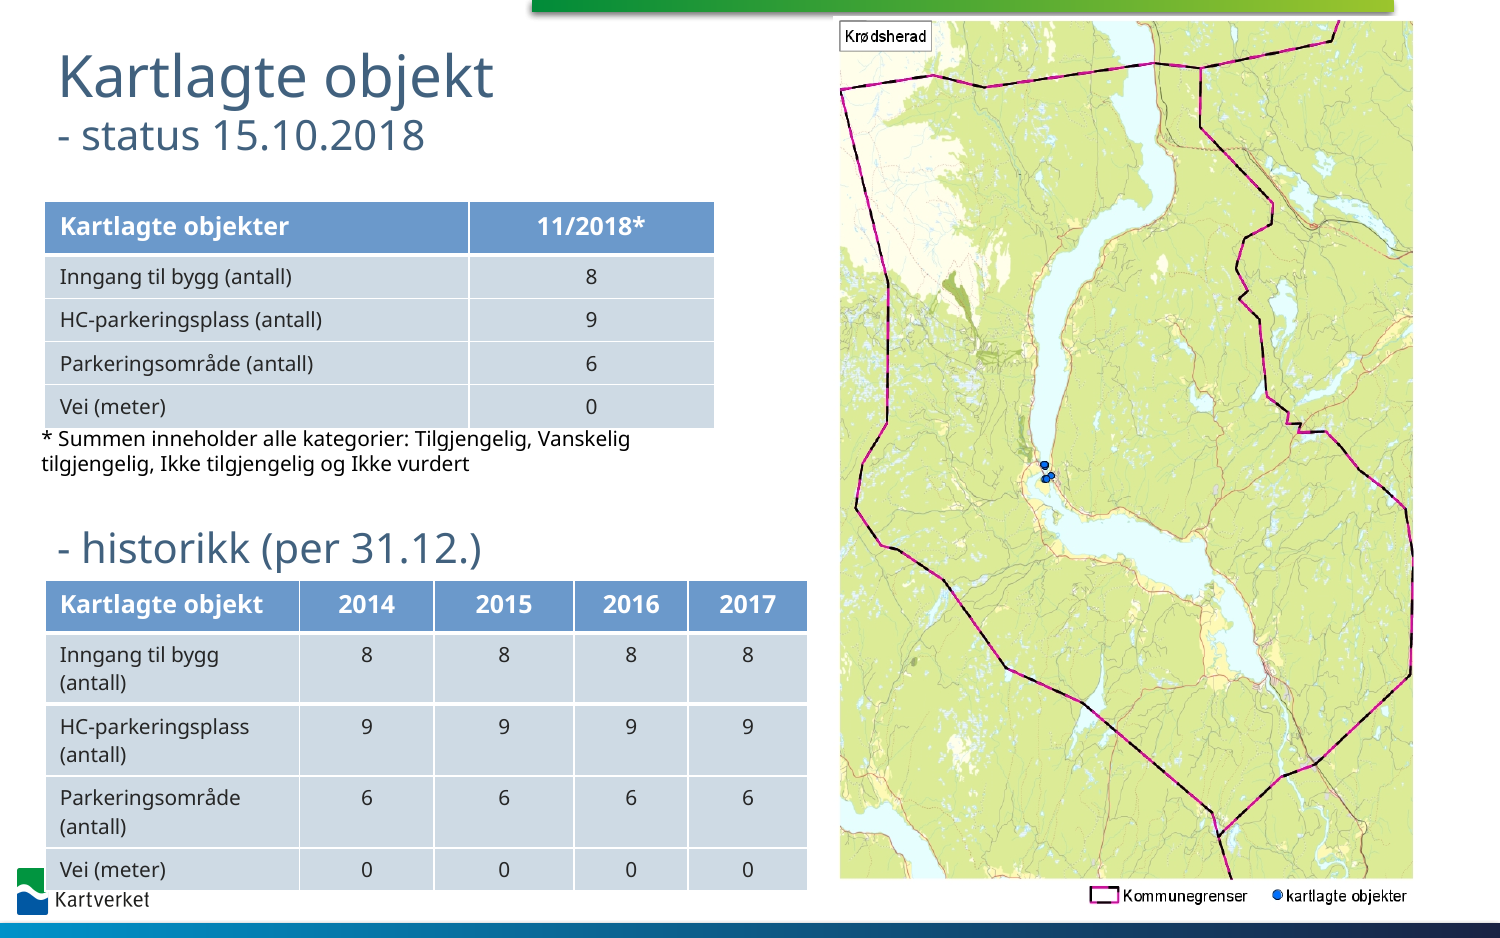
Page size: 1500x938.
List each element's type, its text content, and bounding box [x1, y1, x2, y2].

text_box Kartlagte objekt - status 15.10.2018 [42, 24, 828, 167]
table_cell 0 [300, 849, 433, 890]
table_cell Parkeringsområde (antall) [45, 342, 468, 384]
table_header Kartlagte objekter [45, 202, 468, 253]
table_header 2015 [435, 581, 573, 631]
text_box * Summen inneholder alle kategorier: Tilgjengelig, Vanskelig tilgjengelig, Ikke tilgjengelig og Ikke vurdert [26, 417, 711, 483]
table_cell 0 [435, 849, 573, 890]
table_header 2014 [300, 581, 433, 631]
table_cell 8 [435, 635, 573, 702]
table_cell 0 [575, 849, 687, 890]
table_cell 6 [689, 777, 807, 847]
table_header 2017 [689, 581, 807, 631]
table_cell 6 [575, 777, 687, 847]
table_cell 9 [689, 706, 807, 775]
table_cell 8 [300, 635, 433, 702]
table_cell 8 [470, 257, 714, 298]
table_header Kartlagte objekt [46, 581, 299, 631]
table_cell 0 [470, 385, 714, 428]
table_cell HC-parkeringsplass (antall) [45, 299, 468, 341]
table_cell 8 [689, 635, 807, 702]
table_cell Parkeringsområde (antall) [46, 777, 299, 847]
table_cell Vei (meter) [46, 849, 299, 890]
table_cell 8 [575, 635, 687, 702]
table_cell HC-parkeringsplass (antall) [46, 706, 299, 775]
table_cell 0 [689, 849, 807, 890]
table_cell 9 [470, 299, 714, 341]
table_cell 9 [300, 706, 433, 775]
table_cell 6 [470, 342, 714, 384]
table_cell Inngang til bygg (antall) [45, 257, 468, 298]
table_header 11/2018* [470, 202, 714, 253]
table_cell 9 [575, 706, 687, 775]
table_cell 9 [435, 706, 573, 775]
table_cell 6 [300, 777, 433, 847]
table_header 2016 [575, 581, 687, 631]
table_cell 6 [435, 777, 573, 847]
table_cell Vei (meter) [45, 385, 468, 417]
text_box - historikk (per 31.12.) [42, 496, 828, 580]
table_cell Inngang til bygg (antall) [46, 635, 299, 702]
picture [833, 16, 1419, 913]
